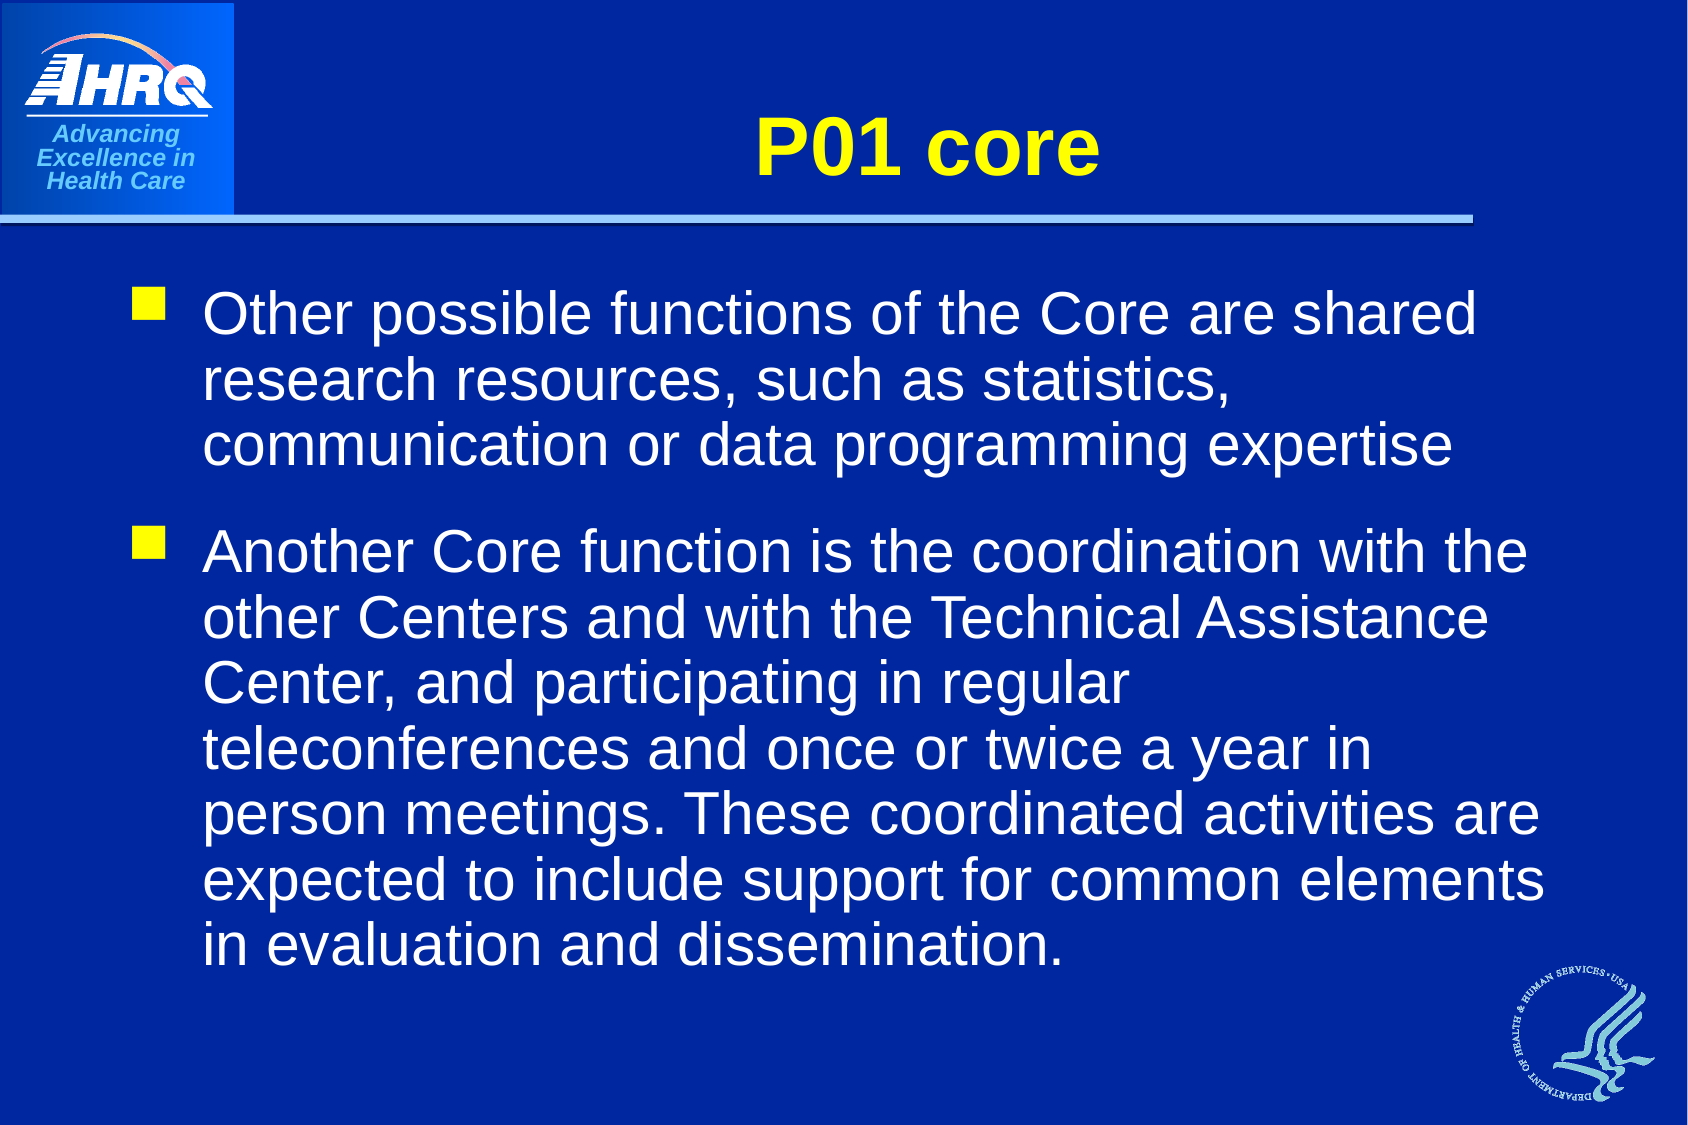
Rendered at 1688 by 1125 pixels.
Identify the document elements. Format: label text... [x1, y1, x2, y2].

title P01 core [268, 56, 1588, 202]
list Other possible functions of the Core are shared research resources, such as statistics, communication or data programming expertise Another Core function is the coordination with the other Centers and with the Technical Assistance Center, and participating in regular teleconferences and once or twice a year in person meetings. These coordinated activities are expected to include support for common elements in evaluation and dissemination. [111, 274, 1588, 988]
picture [9, 12, 229, 133]
picture [1493, 950, 1670, 1123]
